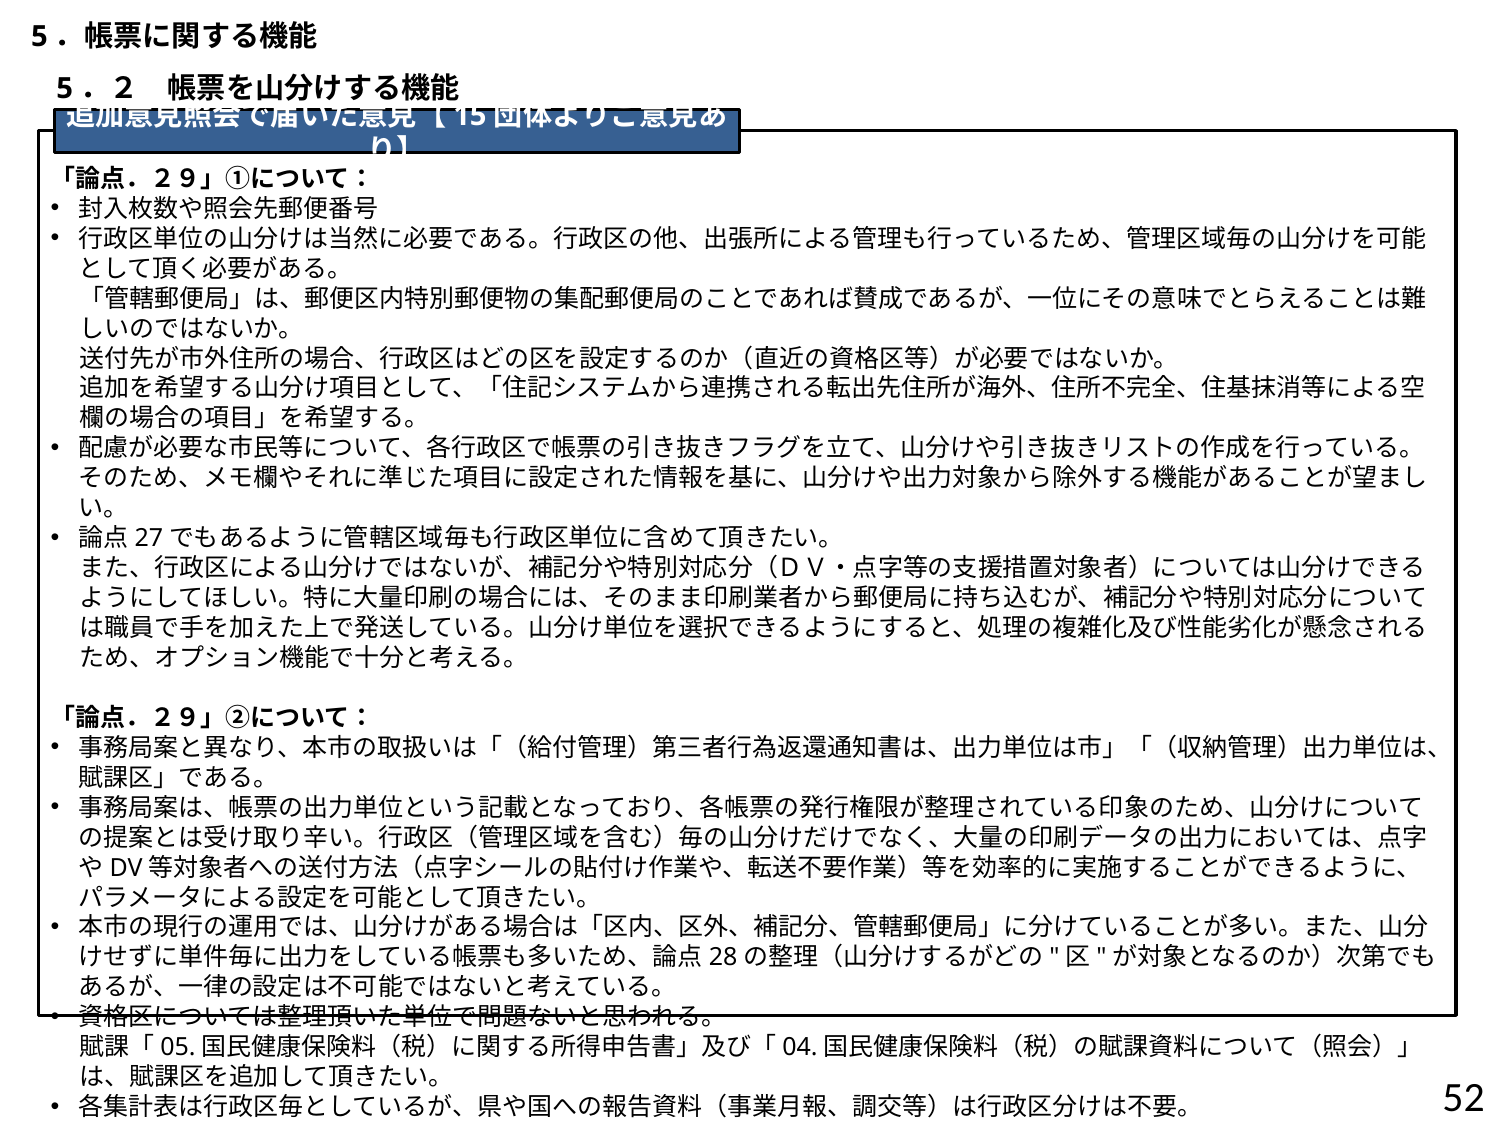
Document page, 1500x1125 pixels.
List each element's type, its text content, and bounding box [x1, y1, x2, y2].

text_box 5．２ 帳票を山分けする機能 [41, 54, 1465, 100]
slide_number 51 [1149, 1065, 1500, 1125]
text_box 追加意見照会で届いた意見【15団体よりご意見あり】 [52, 107, 741, 155]
text_box 「論点．２９」①について： 封入枚数や照会先郵便番号 行政区単位の山分けは当然に必要である。行政区の他、出張所による管理も行っているため、管理区域毎の山分けを可能として頂く必要がある。 「管轄郵便局」は、郵便区内特別郵便物の集配郵便局のことであれば賛成であるが、一位にその意味でとらえることは難しいのではないか。 送付先が市外住所の場合、行政区はどの区を設定するのか（直近の資格区等）が必要ではないか。 追加を希望する山分け項目として、「住記システムから連携される転出先住所が海外、住所不完全、住基抹消等による空欄の場合の項目」を希望する。 配慮が必要な市民等について、各行政区で帳票の引き抜きフラグを立て、山分けや引き抜きリストの作成を行っている。そのため、メモ欄やそれに準じた項目に設定された情報を基に、山分けや出力対象から除外する機能があることが望ましい。 論点27でもあるように管轄区域毎も行政区単位に含めて頂きたい。 また、行政区による山分けではないが、補記分や特別対応分（ＤＶ・点字等の支援措置対象者）については山分けできるようにしてほしい。特に大量印刷の場合には、そのまま印刷業者から郵便局に持ち込むが、補記分や特別対応分については職員で手を加えた上で発送している。山分け単位を選択できるようにすると、処理の複雑化及び性能劣化が懸念されるため、オプション機能で十分と考える。 「論点．２９」②について： 事務局案と異なり、本市の取扱いは「（給付管理）第三者行為返還通知書は、出力単位は市」「（収納管理）出力単位は、賦課区」である。 事務局案は、帳票の出力単位という記載となっており、各帳票の発行権限が整理されている印象のため、山分けについての提案とは受け取り辛い。行政区（管理区域を含む）毎の山分けだけでなく、大量の印刷データの出力においては、点字やDV等対象者への送付方法（点字シールの貼付け作業や、転送不要作業）等を効率的に実施することができるように、パラメータによる設定を可能として頂きたい。 本市の現行の運用では、山分けがある場合は「区内、区外、補記分、管轄郵便局」に分けていることが多い。また、山分けせずに単件毎に出力をしている帳票も多いため、論点28の整理（山分けするがどの"区"が対象となるのか）次第でもあるが、一律の設定は不可能ではないと考えている。 資格区については整理頂いた単位で問題ないと思われる。 賦課「05.国民健康保険料（税）に関する所得申告書」及び「04.国民健康保険料（税）の賦課資料について（照会）」は、賦課区を追加して頂きたい。 各集計表は行政区毎としているが、県や国への報告資料（事業月報、調交等）は行政区分けは不要。 [38, 130, 1457, 1016]
text_box 5．帳票に関する機能 [16, 2, 1440, 49]
